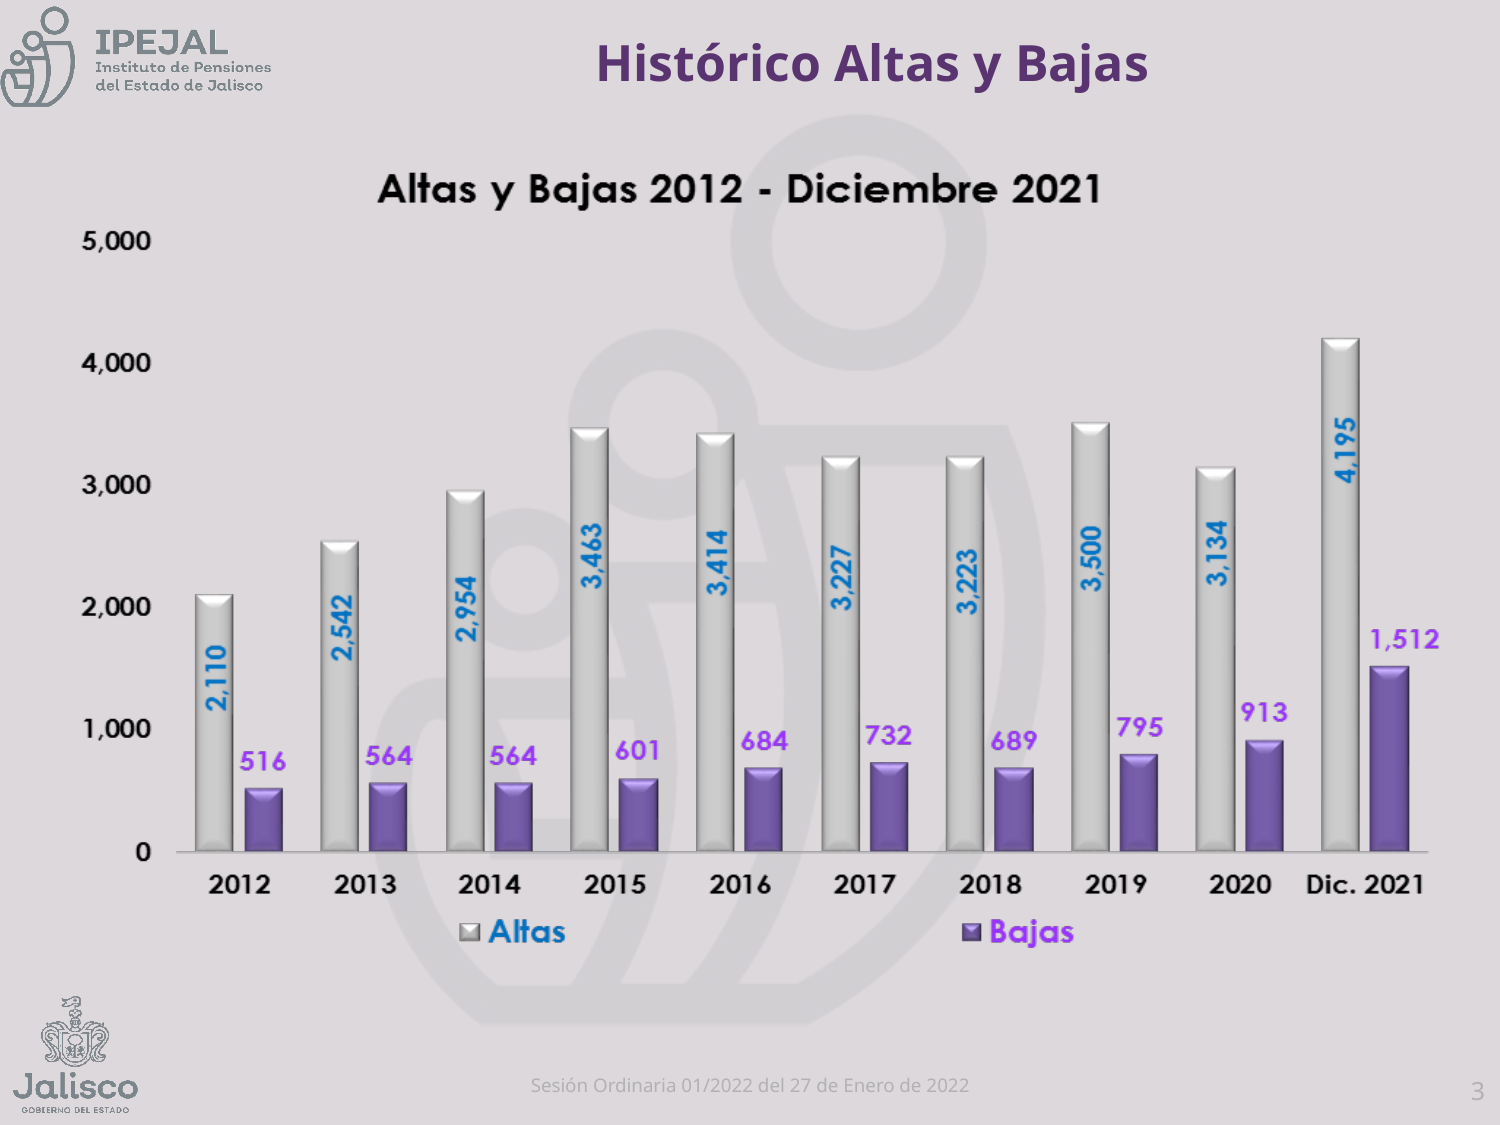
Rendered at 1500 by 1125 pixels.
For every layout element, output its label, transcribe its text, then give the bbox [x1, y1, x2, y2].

slide_number 3 [1149, 1062, 1500, 1122]
footer Sesión Ordinaria 01/2022 del 27 de Enero de 2022 [471, 1056, 1029, 1116]
picture [0, 6, 271, 107]
picture [0, 134, 1463, 1125]
title Histórico Altas y Bajas [262, 11, 1482, 112]
